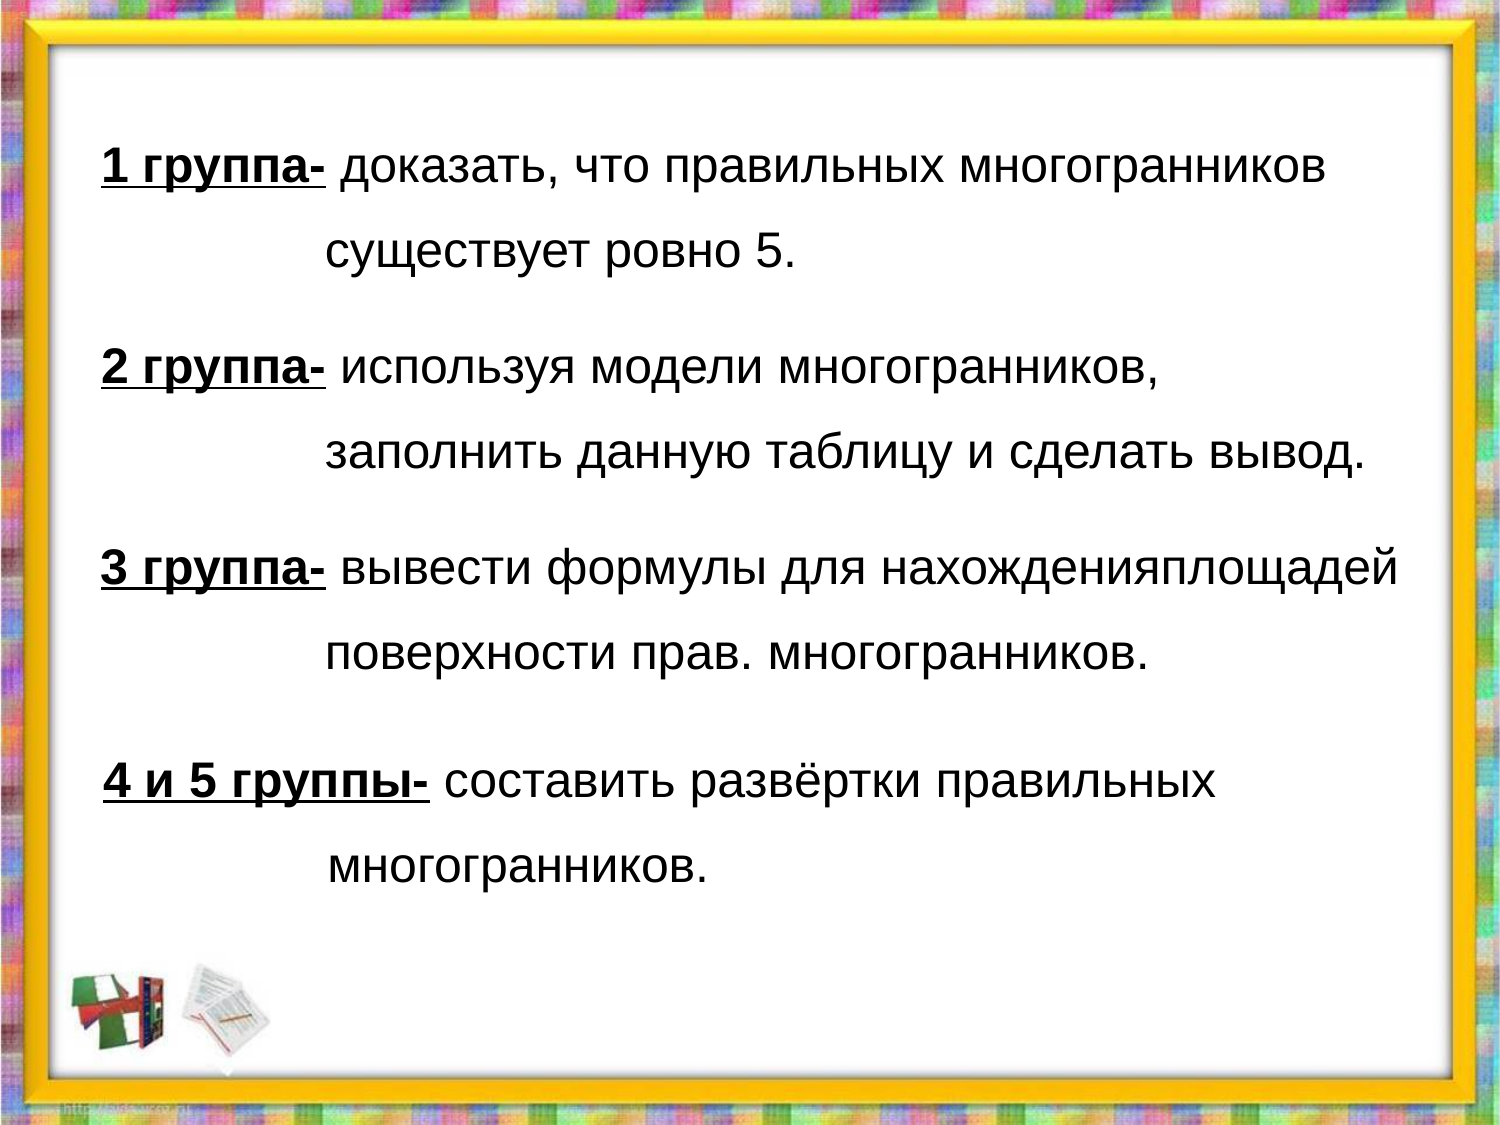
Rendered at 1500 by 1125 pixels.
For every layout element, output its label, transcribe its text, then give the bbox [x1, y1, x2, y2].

text_box 1 группа- доказать, что правильных многогранников существует ровно 5. [86, 125, 1447, 286]
text_box 3 группа- вывести формулы для нахожденияплощадей поверхности прав. многогранников. [86, 527, 1436, 687]
text_box 2 группа- используя модели многогранников, заполнить данную таблицу и сделать вывод. [86, 326, 1447, 486]
text_box 4 и 5 группы- составить развёртки правильных многогранников. [88, 739, 1412, 900]
picture [0, 0, 1500, 1125]
